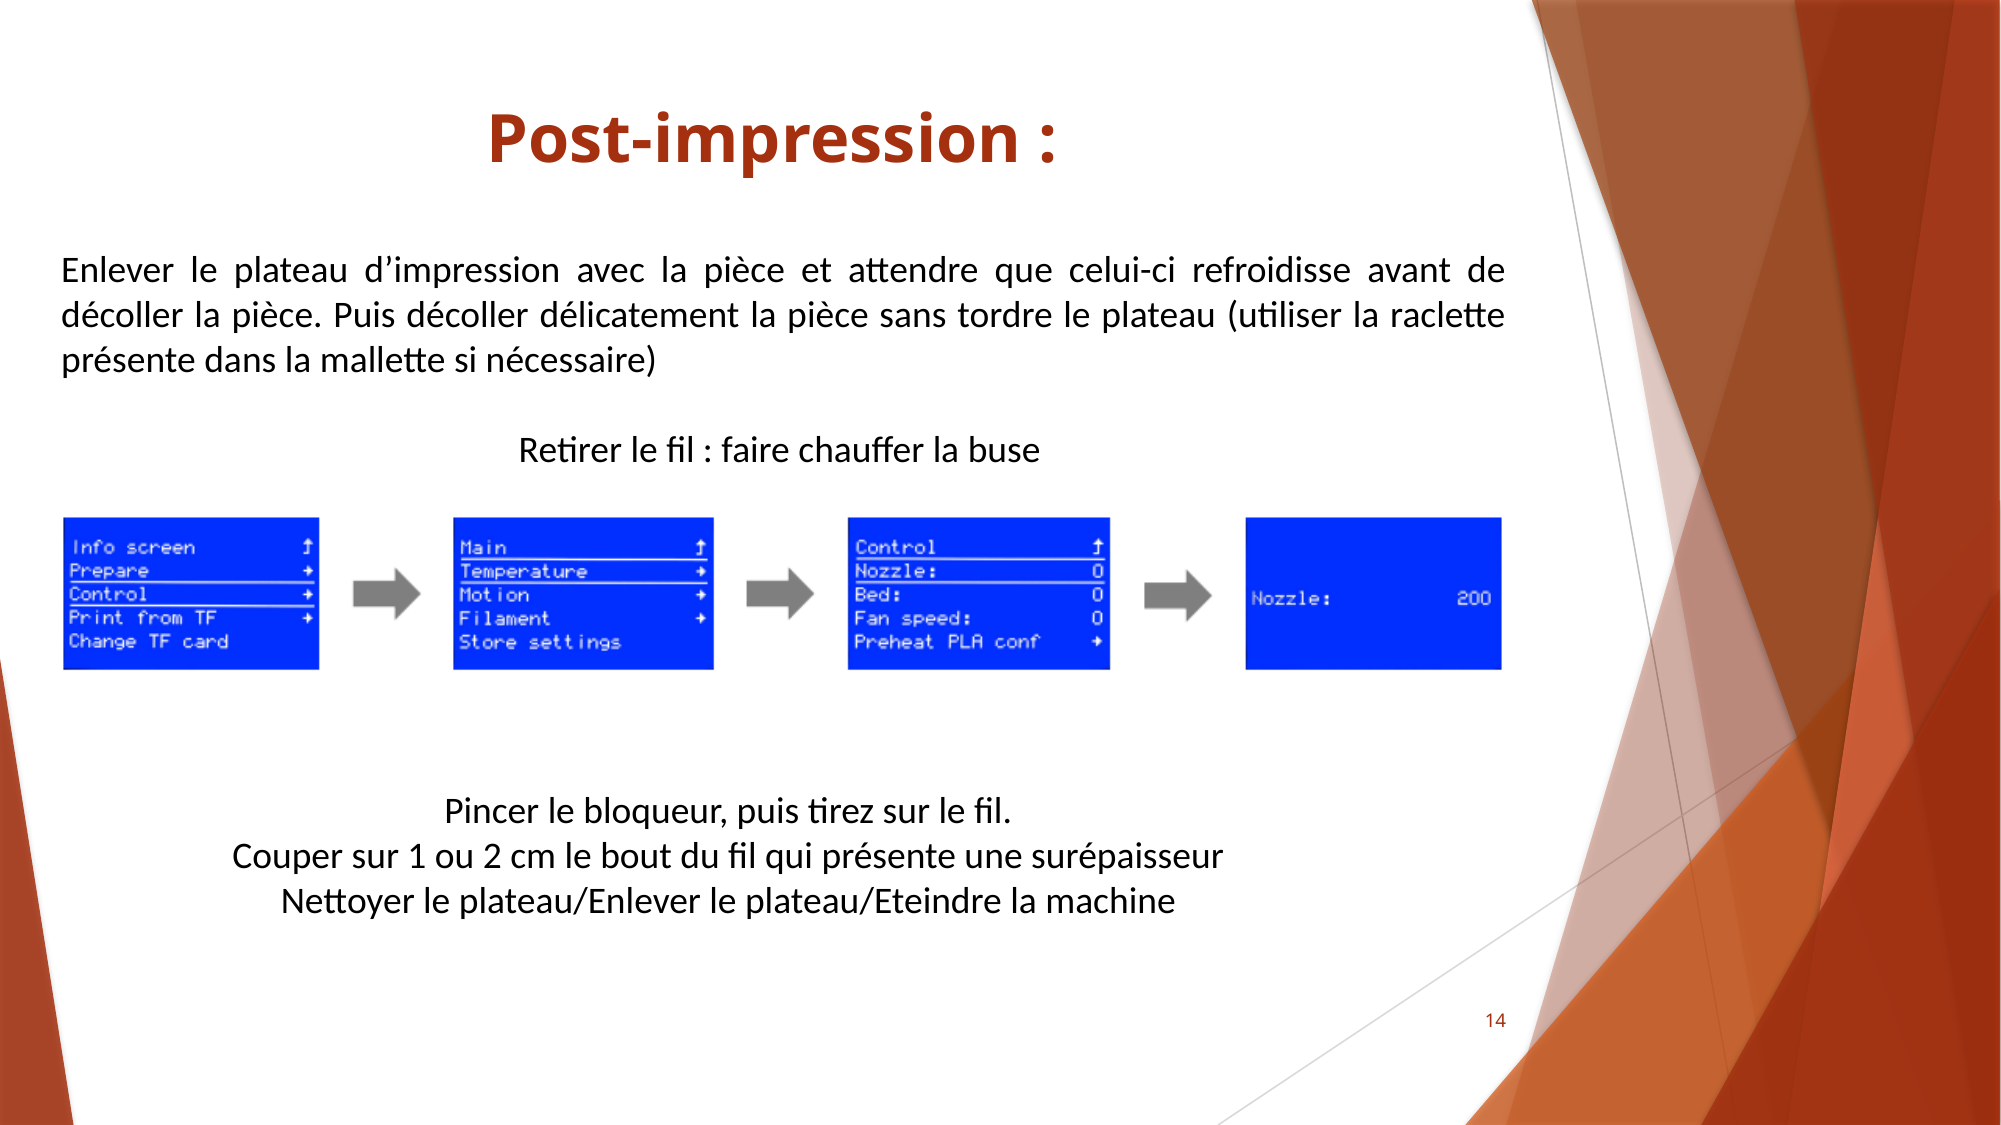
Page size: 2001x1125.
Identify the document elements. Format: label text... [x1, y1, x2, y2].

picture [34, 512, 1545, 678]
slide_number 14 [1409, 991, 1522, 1051]
title Post-impression : [0, 88, 1544, 306]
text_box Pincer le bloqueur, puis tirez sur le fil. Couper sur 1 ou 2 cm le bout du fil qui présente une surépaisseur Nettoyer le plateau/Enlever le plateau/Eteindre la machine [217, 778, 1241, 929]
text_box Enlever le plateau d’impression avec la pièce et attendre que celui-ci refroidisse avant de décoller la pièce. Puis décoller délicatement la pièce sans tordre le plateau (utiliser la raclette présente dans la mallette si nécessaire) Retirer le fil : faire chauffer la buse [46, 237, 1523, 478]
